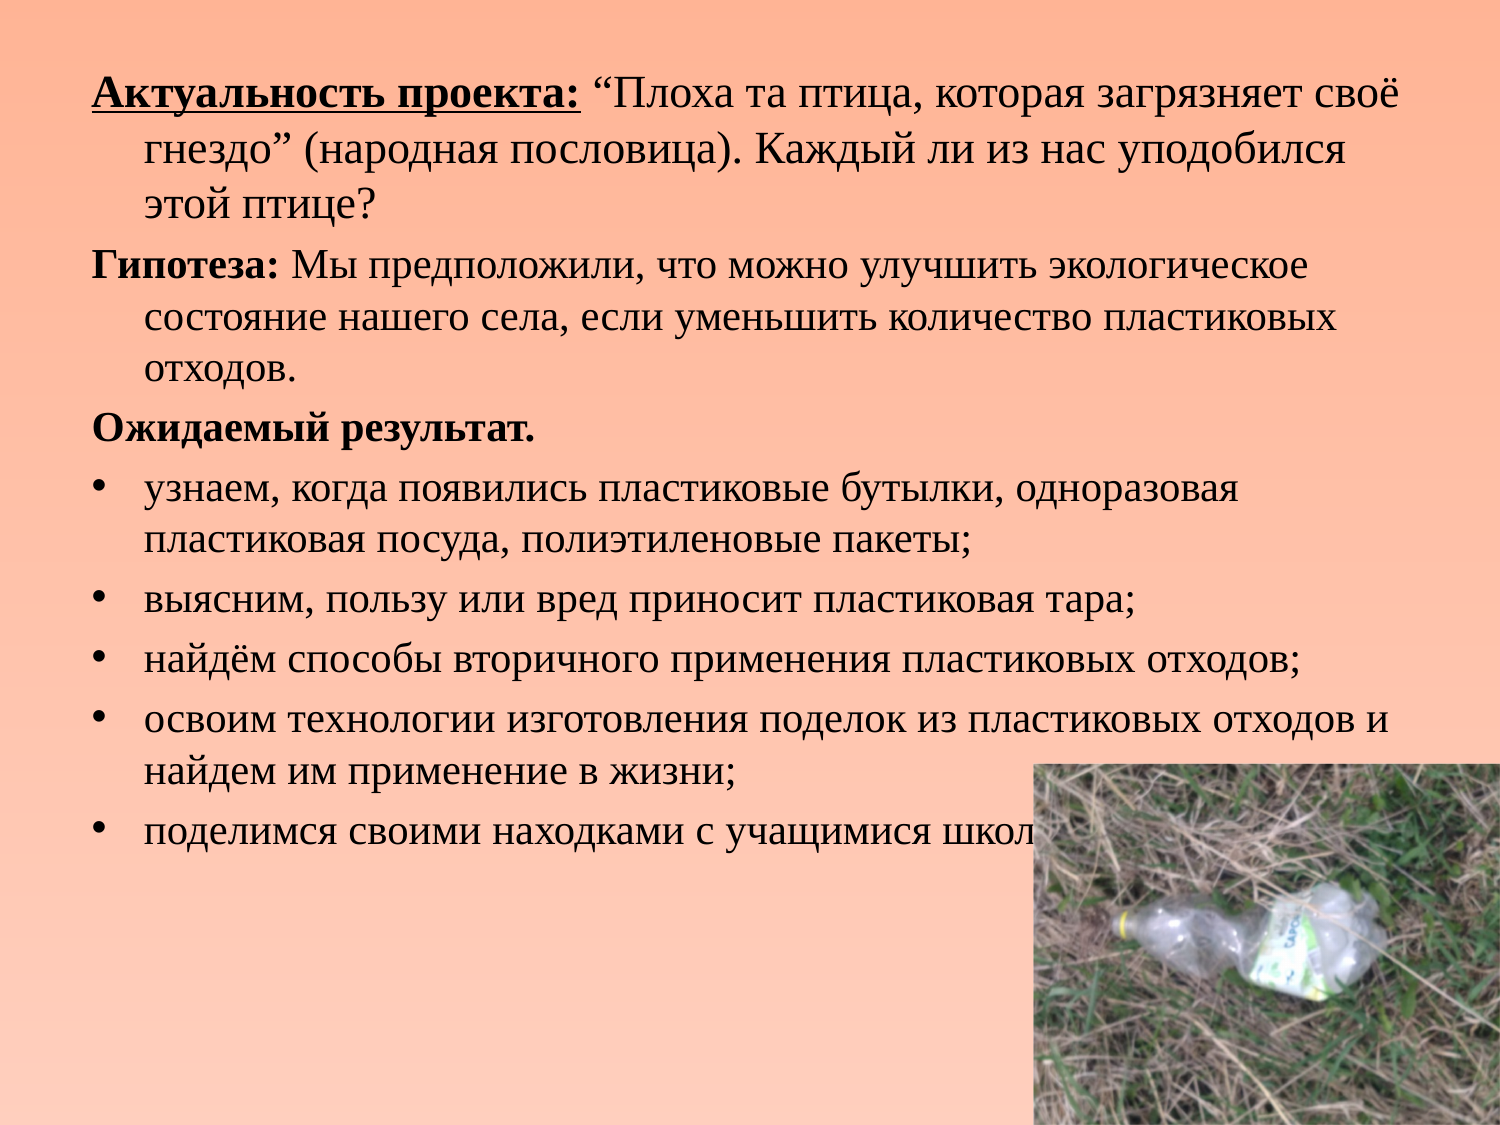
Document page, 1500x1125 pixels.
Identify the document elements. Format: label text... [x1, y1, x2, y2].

list Актуальность проекта: “Плоха та птица, которая загрязняет своё гнездо” (народная пословица). Каждый ли из нас уподобился этой птице? Гипотеза: Мы предположили, что можно улучшить экологическое состояние нашего села, если уменьшить количество пластиковых отходов. Ожидаемый результат. узнаем, когда появились пластиковые бутылки, одноразовая пластиковая посуда, полиэтиленовые пакеты; выясним, пользу или вред приносит пластиковая тара; найдём способы вторичного применения пластиковых отходов; освоим технологии изготовления поделок из пластиковых отходов и найдем им применение в жизни; поделимся своими находками с учащимися школы и жителями села. [76, 54, 1427, 882]
picture [1034, 710, 1499, 1125]
